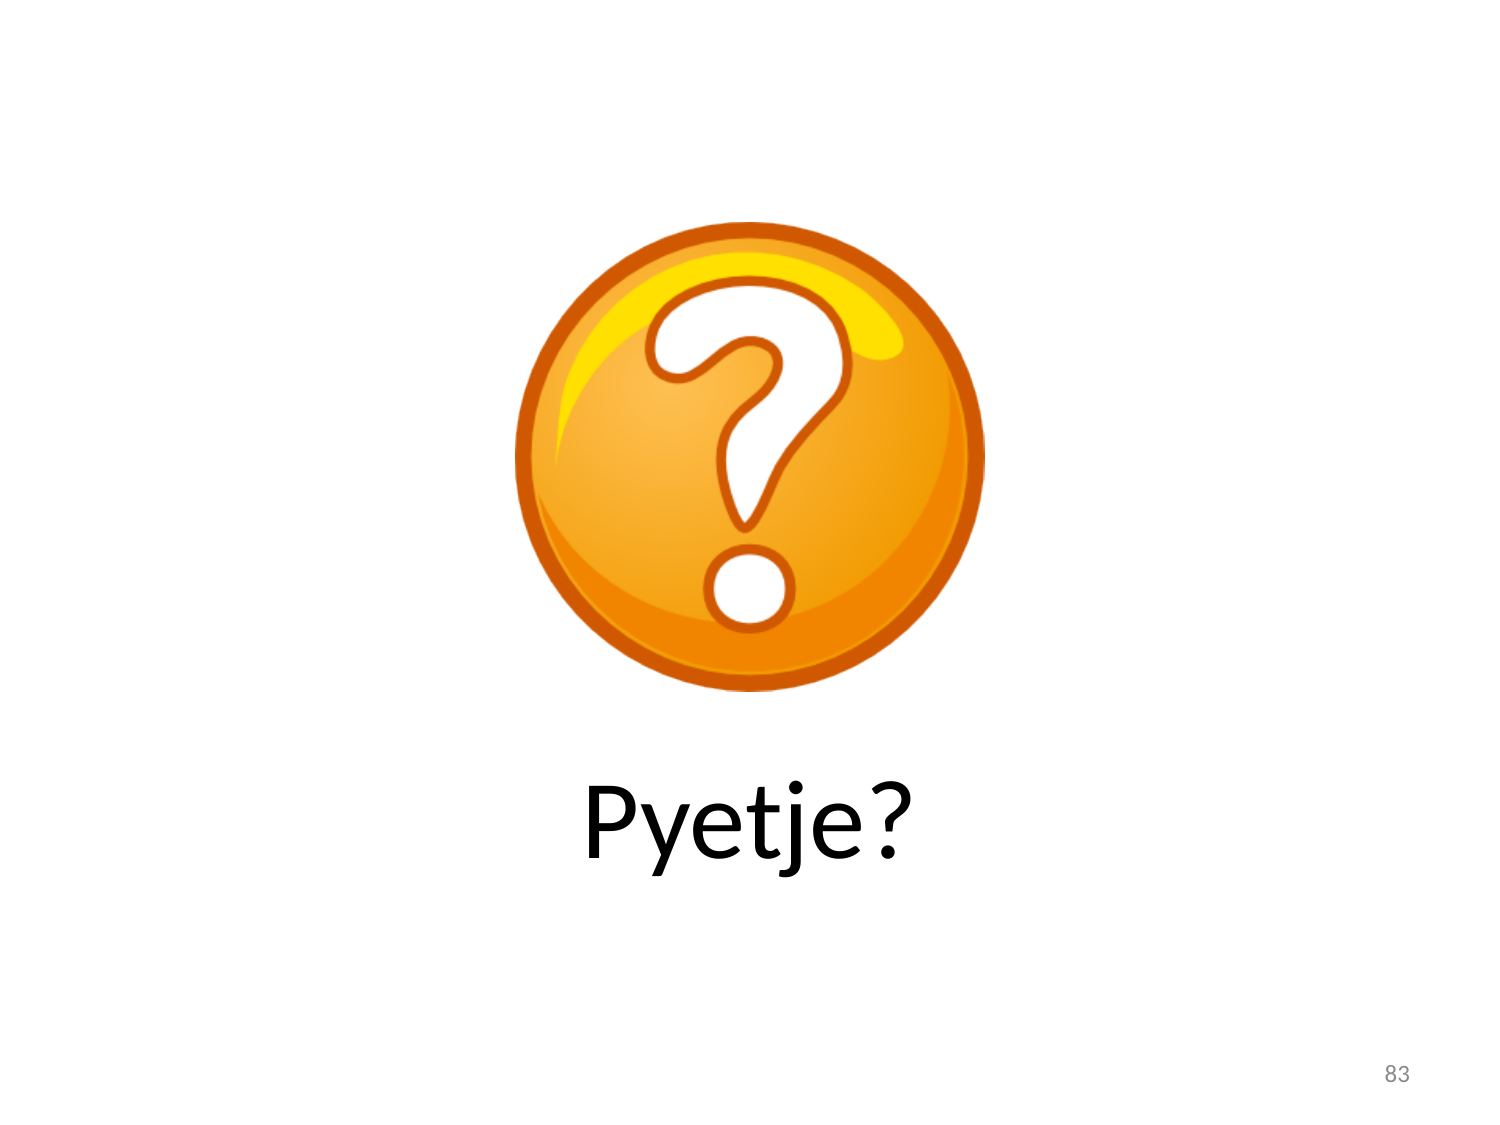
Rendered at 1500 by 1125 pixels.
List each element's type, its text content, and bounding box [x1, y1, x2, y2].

slide_number 83 [1074, 1042, 1425, 1103]
picture [515, 222, 985, 692]
text_box Pyetje? [566, 738, 934, 888]
